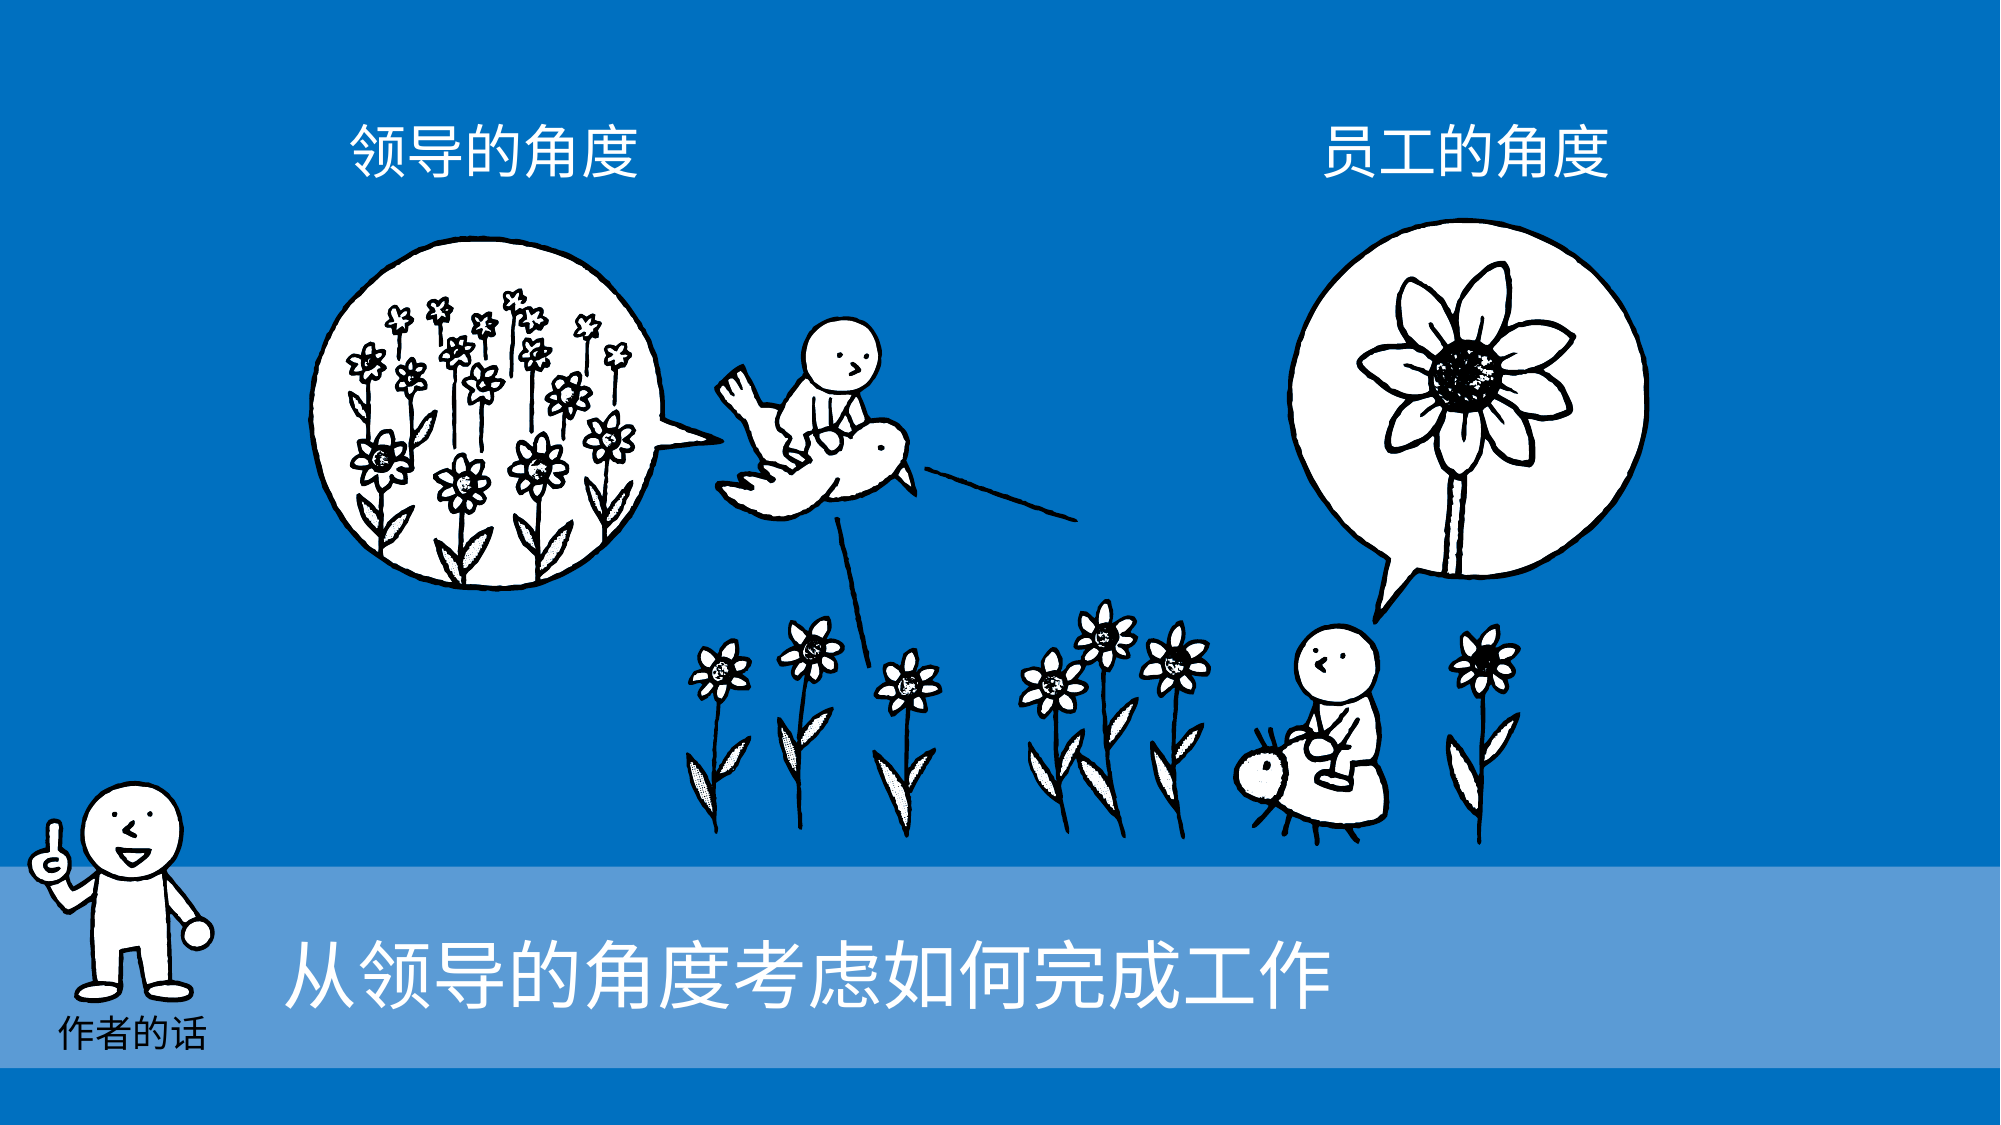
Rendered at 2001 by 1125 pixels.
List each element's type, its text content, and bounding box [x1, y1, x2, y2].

text_box 领导的角度 [333, 107, 655, 193]
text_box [27, 780, 217, 1004]
text_box 作者的话 [42, 1002, 223, 1063]
text_box [0, 866, 2000, 1069]
text_box 从领导的角度考虑如何完成工作 [267, 920, 1348, 1026]
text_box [307, 217, 1650, 848]
text_box 员工的角度 [1305, 107, 1627, 193]
